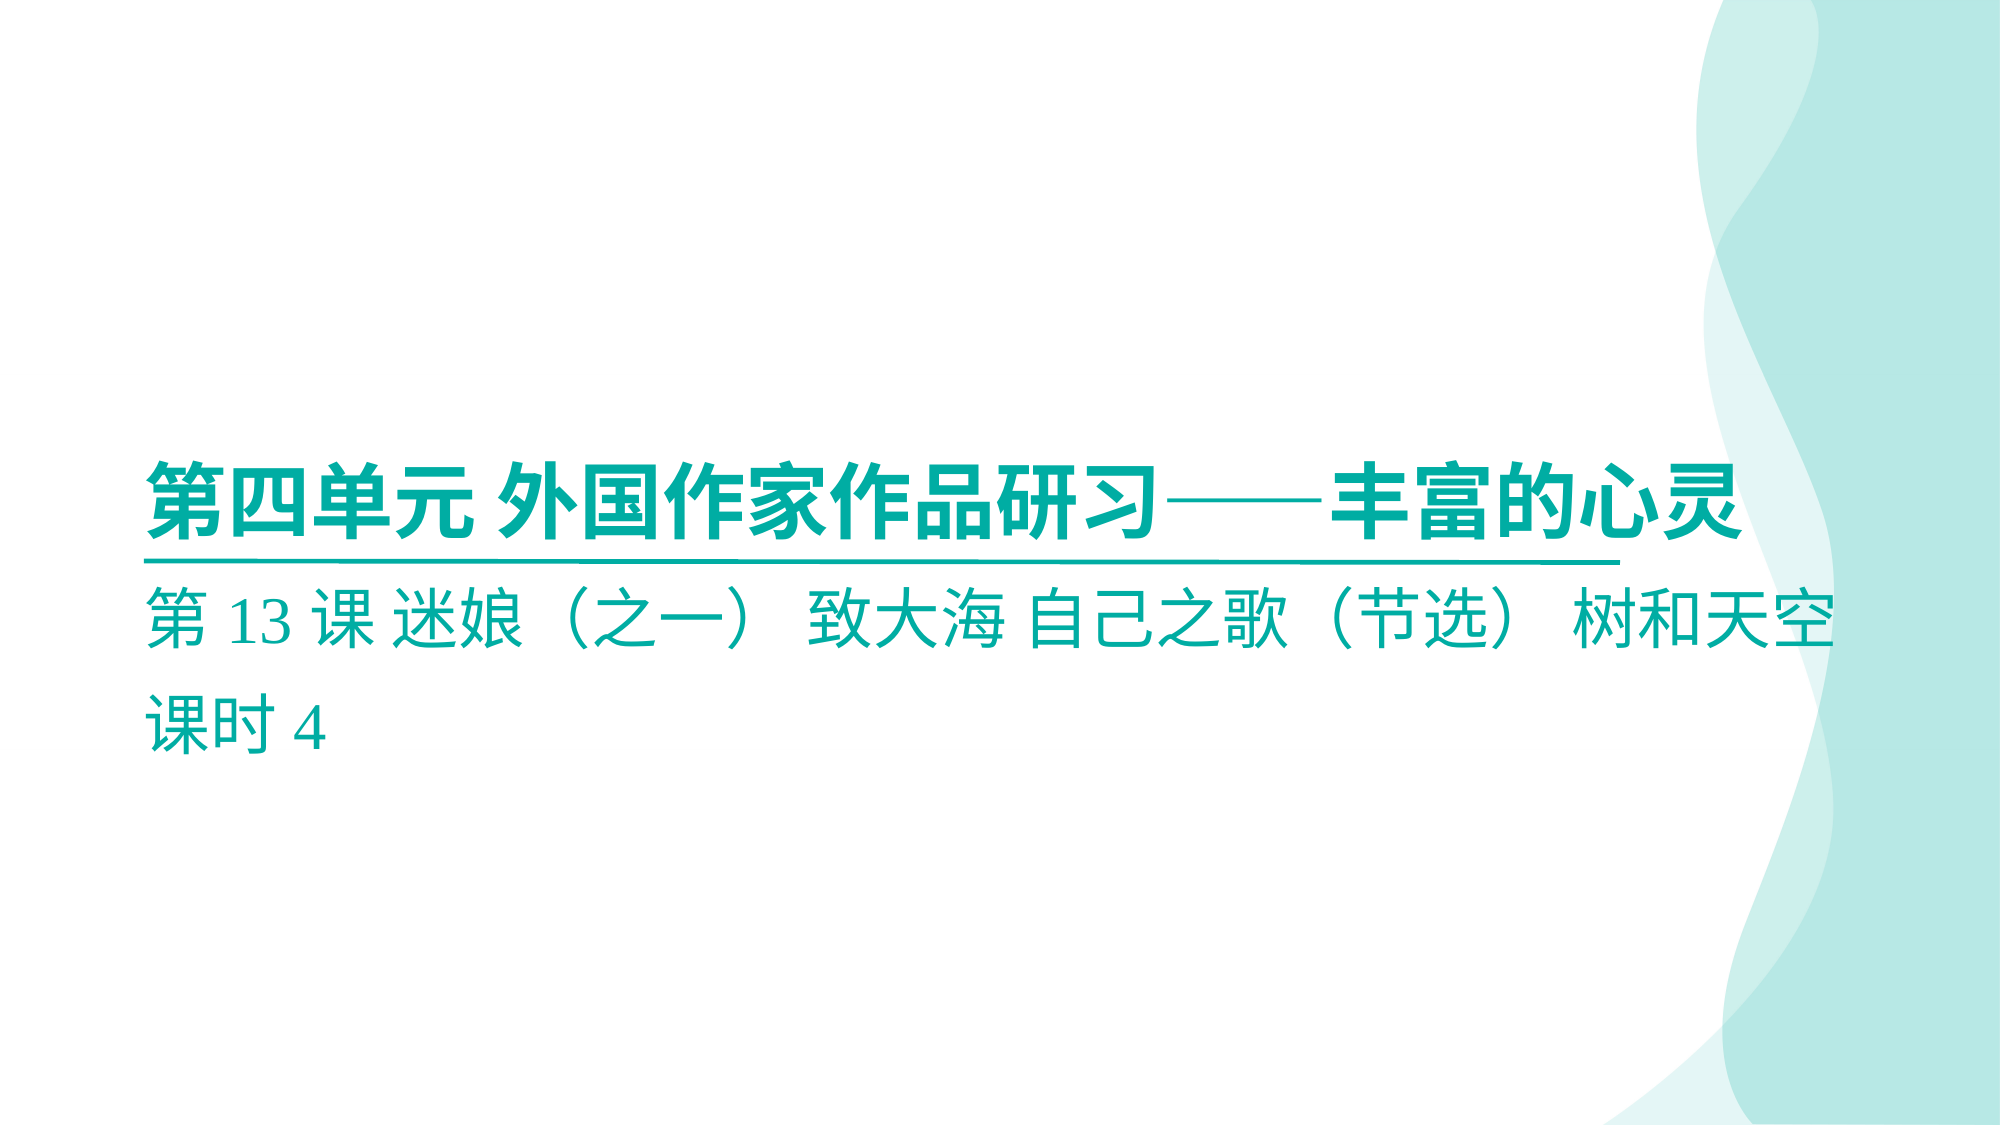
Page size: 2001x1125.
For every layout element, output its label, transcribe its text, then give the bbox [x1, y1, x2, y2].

picture [0, 0, 2000, 1125]
text_box 第四单元 外国作家作品研习——丰富的心灵 [143, 430, 1946, 549]
